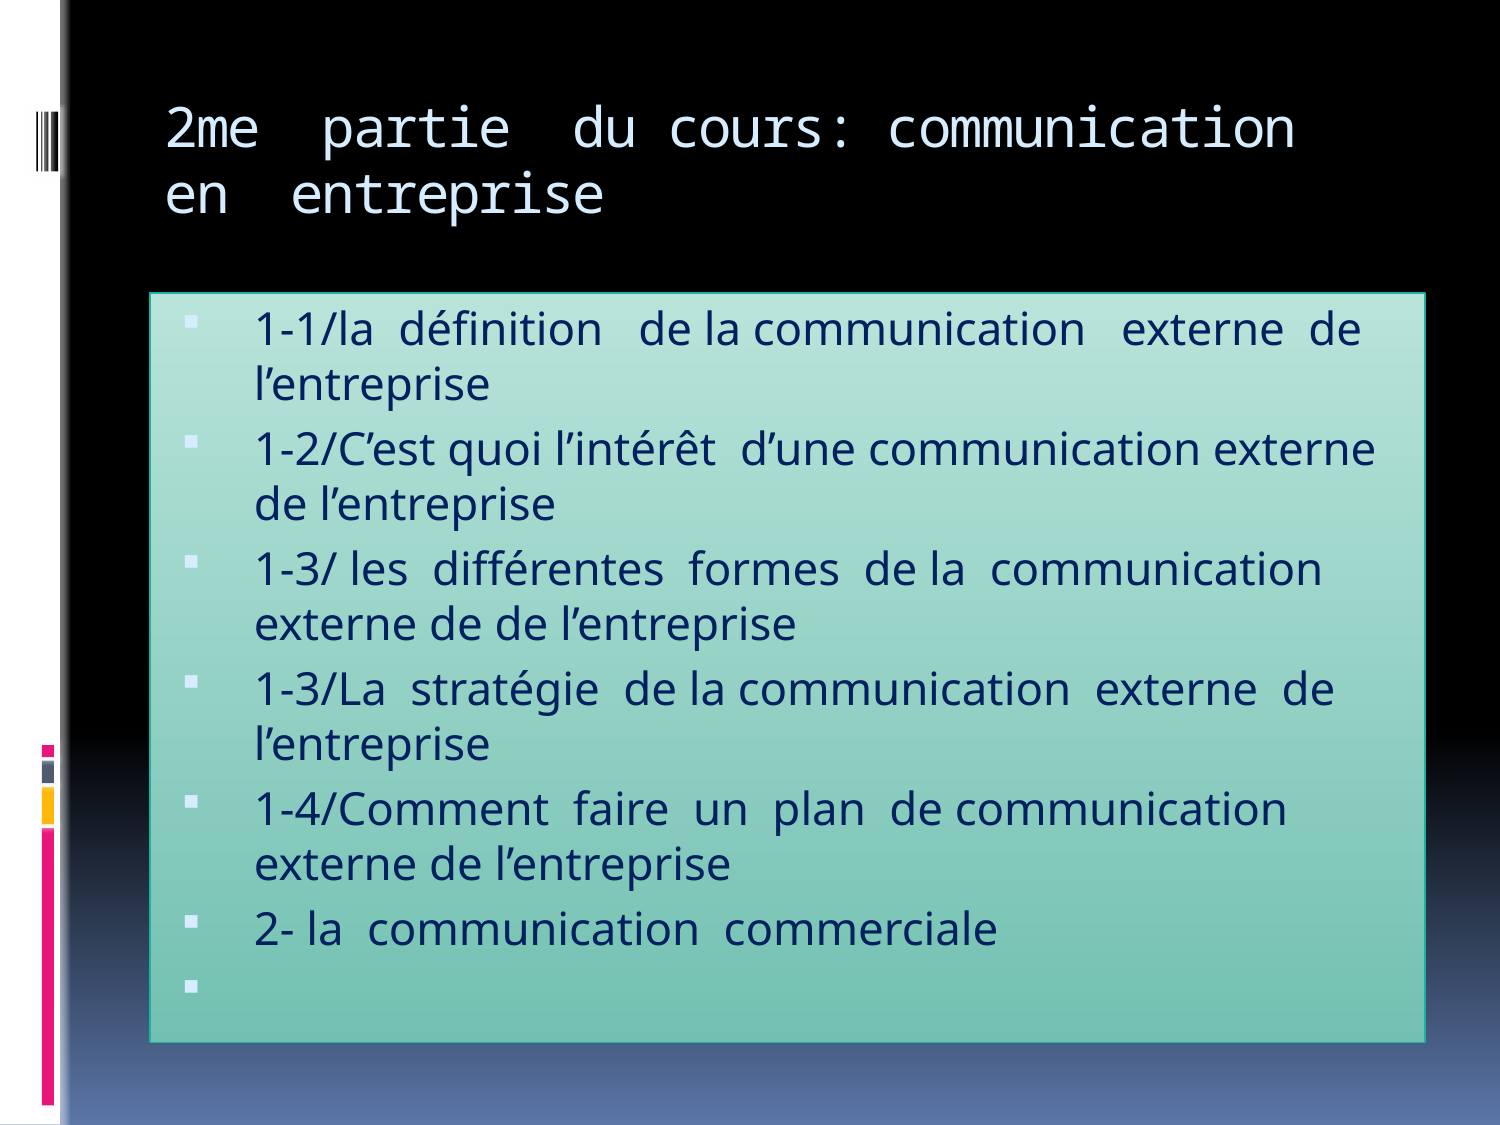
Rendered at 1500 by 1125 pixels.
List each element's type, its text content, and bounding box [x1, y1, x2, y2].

list 1-1/la définition de la communication externe de l’entreprise 1-2/C’est quoi l’intérêt d’une communication externe de l’entreprise 1-3/ les différentes formes de la communication externe de de l’entreprise 1-3/La stratégie de la communication externe de l’entreprise 1-4/Comment faire un plan de communication externe de l’entreprise 2- la communication commerciale [149, 292, 1426, 1043]
title 2me partie du cours: communication en entreprise [150, 83, 1425, 234]
